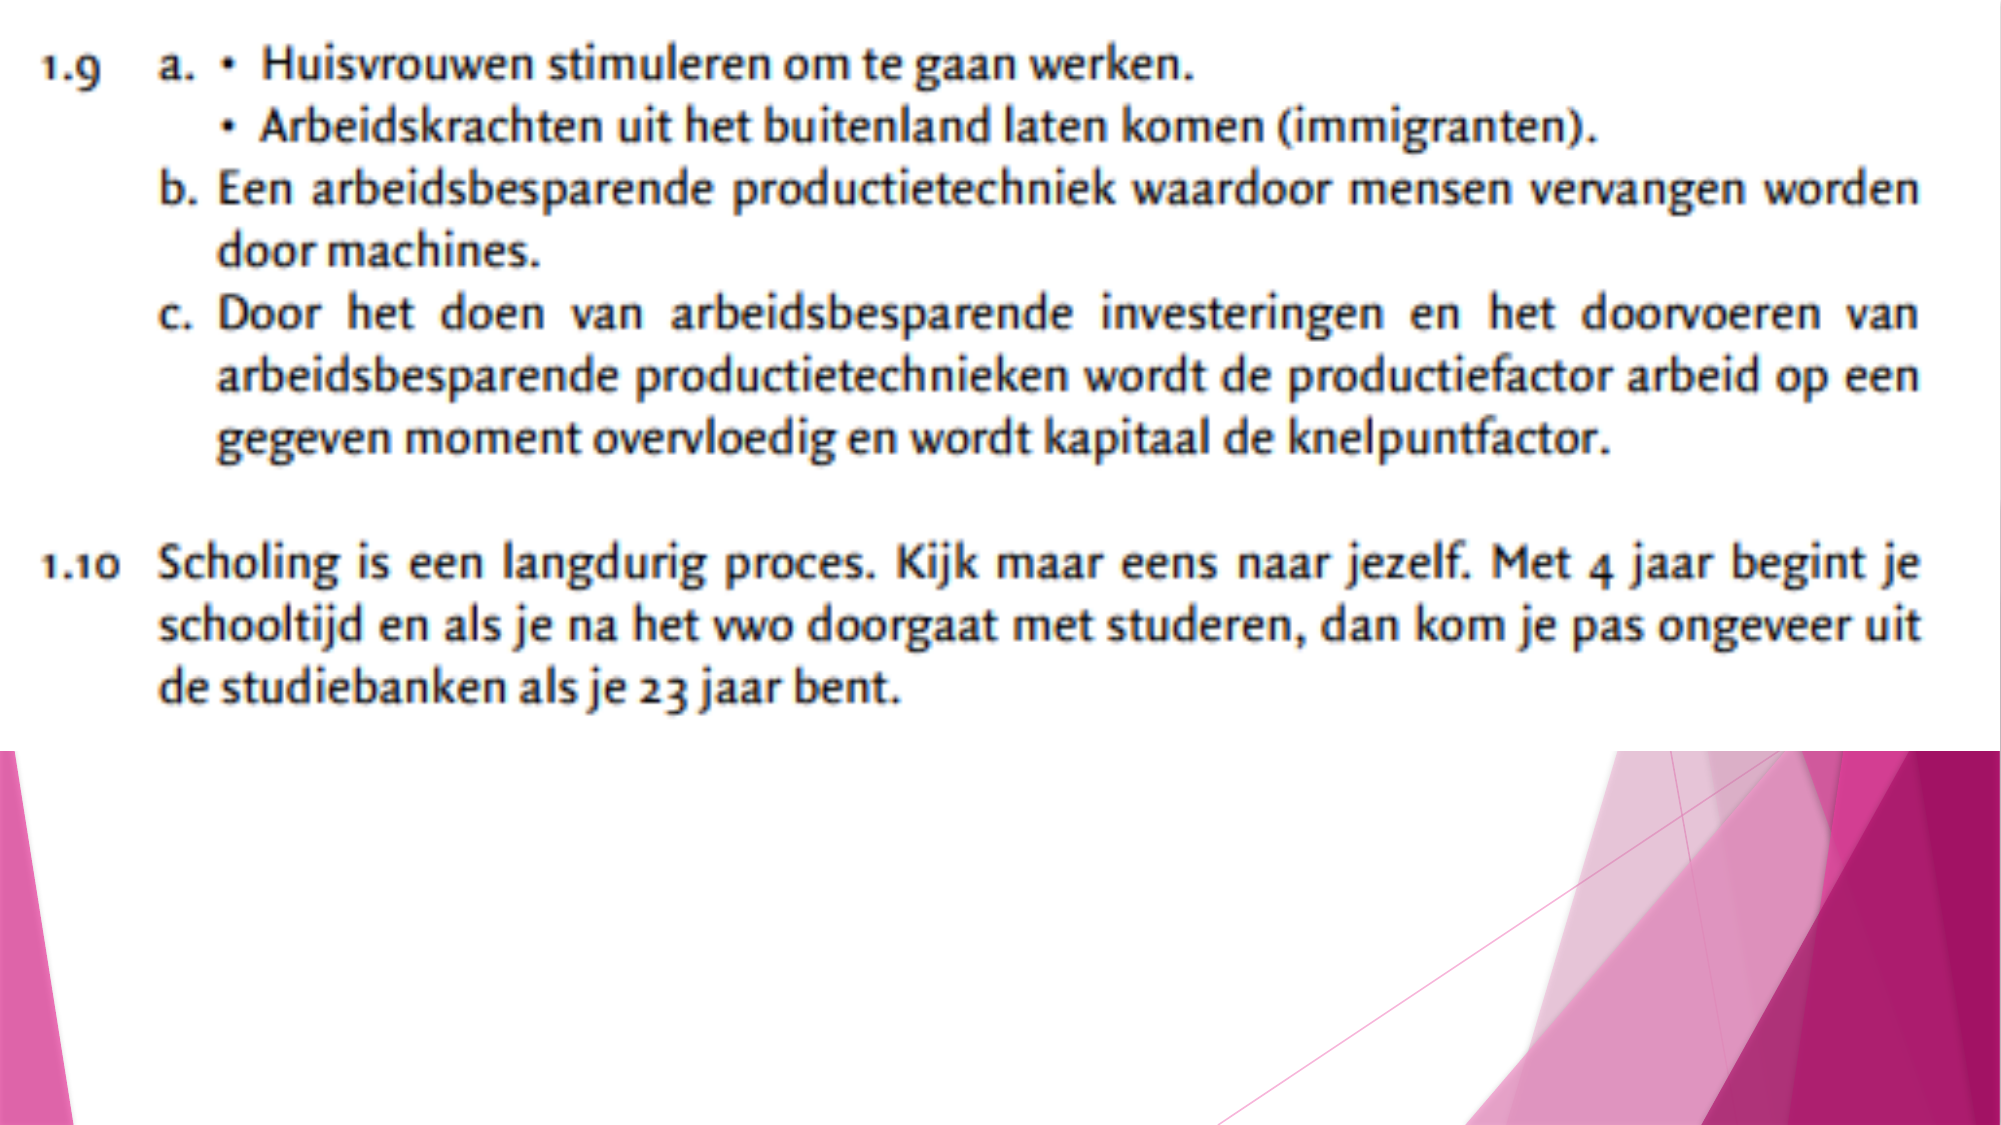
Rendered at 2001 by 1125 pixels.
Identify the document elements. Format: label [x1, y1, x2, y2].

picture [0, 0, 2000, 752]
